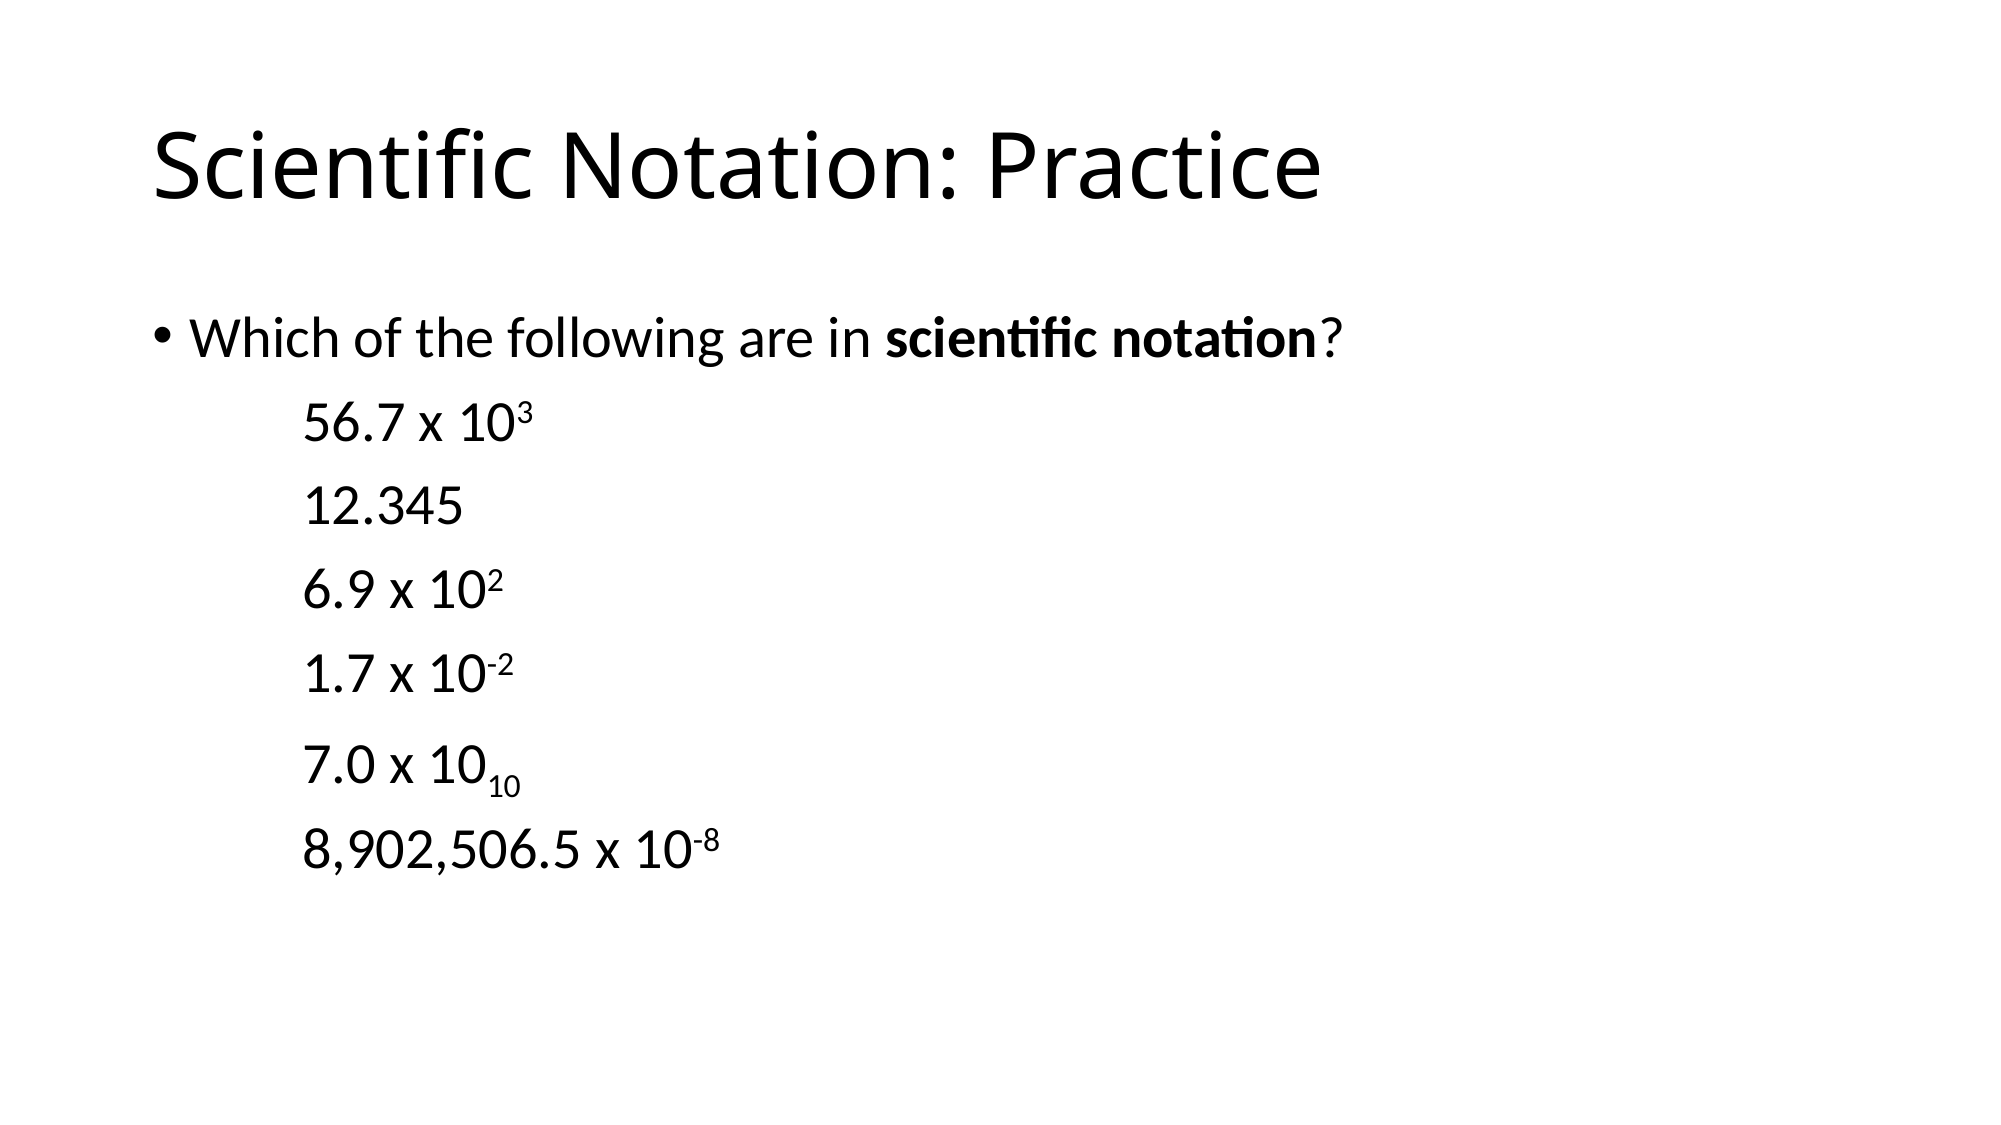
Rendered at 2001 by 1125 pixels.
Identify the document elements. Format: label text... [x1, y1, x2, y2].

list Which of the following are in scientific notation? 56.7 x 103 12.345 6.9 x 102 1.7 x 10-2 7.0 x 1010 8,902,506.5 x 10-8 [137, 299, 1863, 1014]
title Scientific Notation: Practice [137, 59, 1863, 278]
